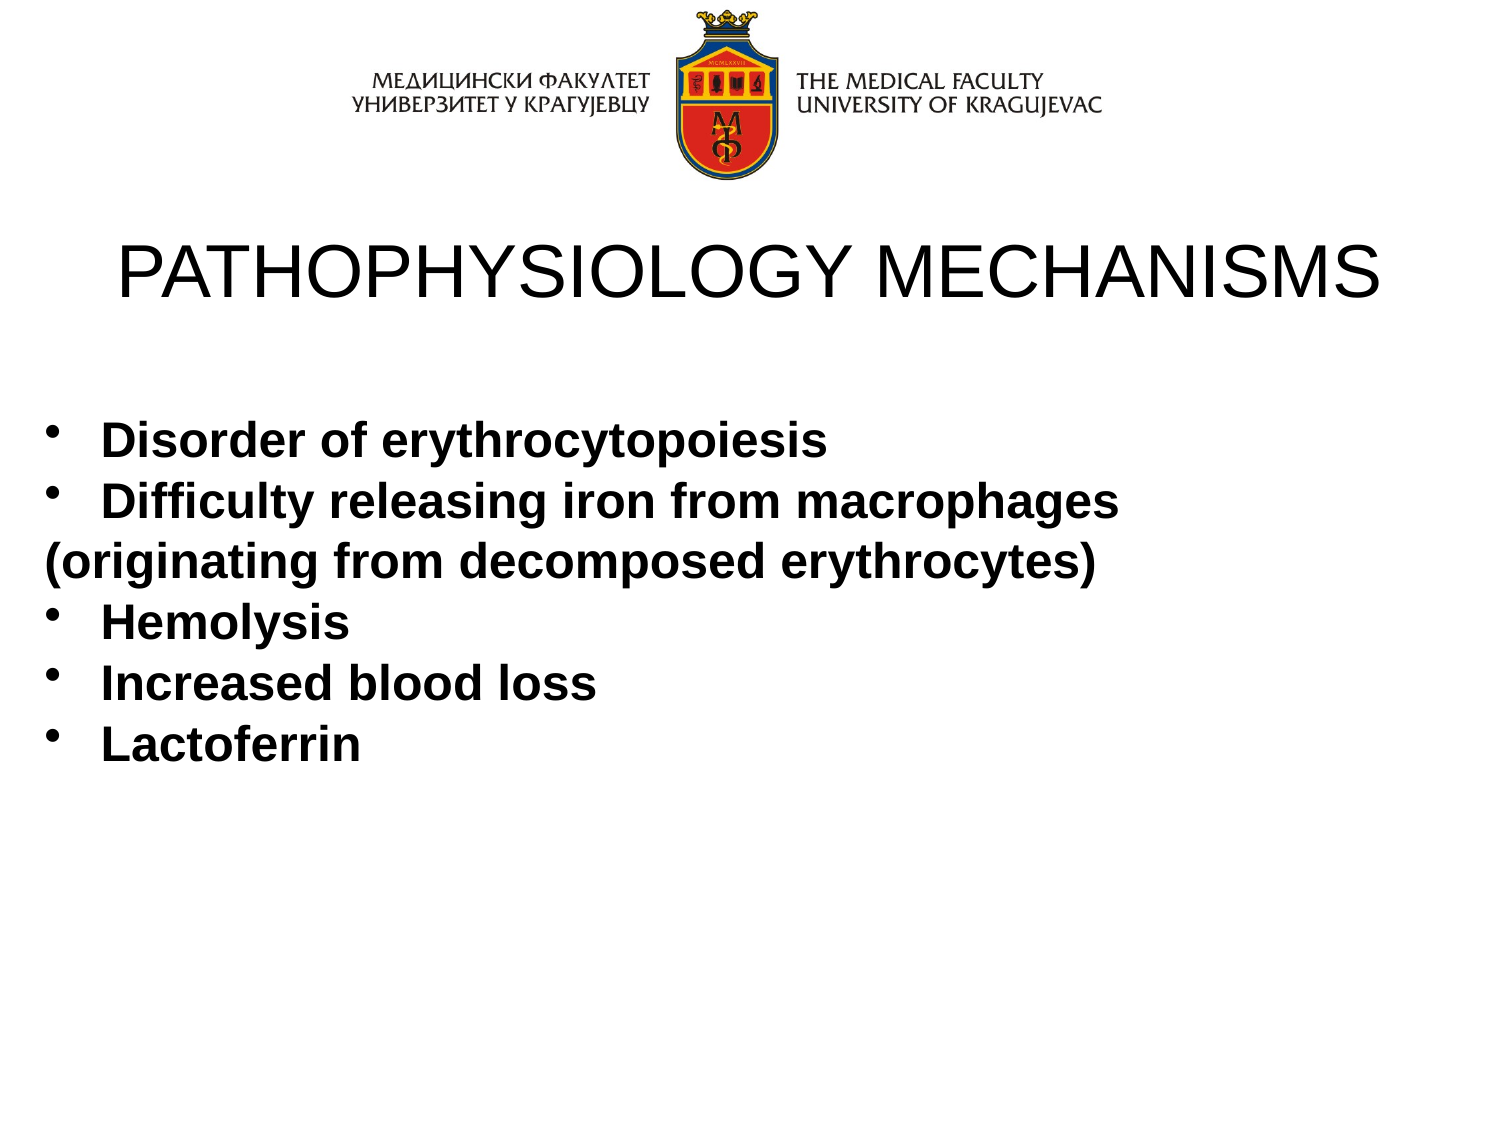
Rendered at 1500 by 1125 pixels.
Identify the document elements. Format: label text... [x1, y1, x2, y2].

list Disorder of erythrocytopoiesis Difficulty releasing iron from macrophages (originating from decomposed erythrocytes) Hemolysis Increased blood loss Lactoferrin [29, 408, 1471, 1084]
title PATHOPHYSIOLOGY MECHANISMS [75, 174, 1425, 362]
picture [328, 0, 1125, 174]
